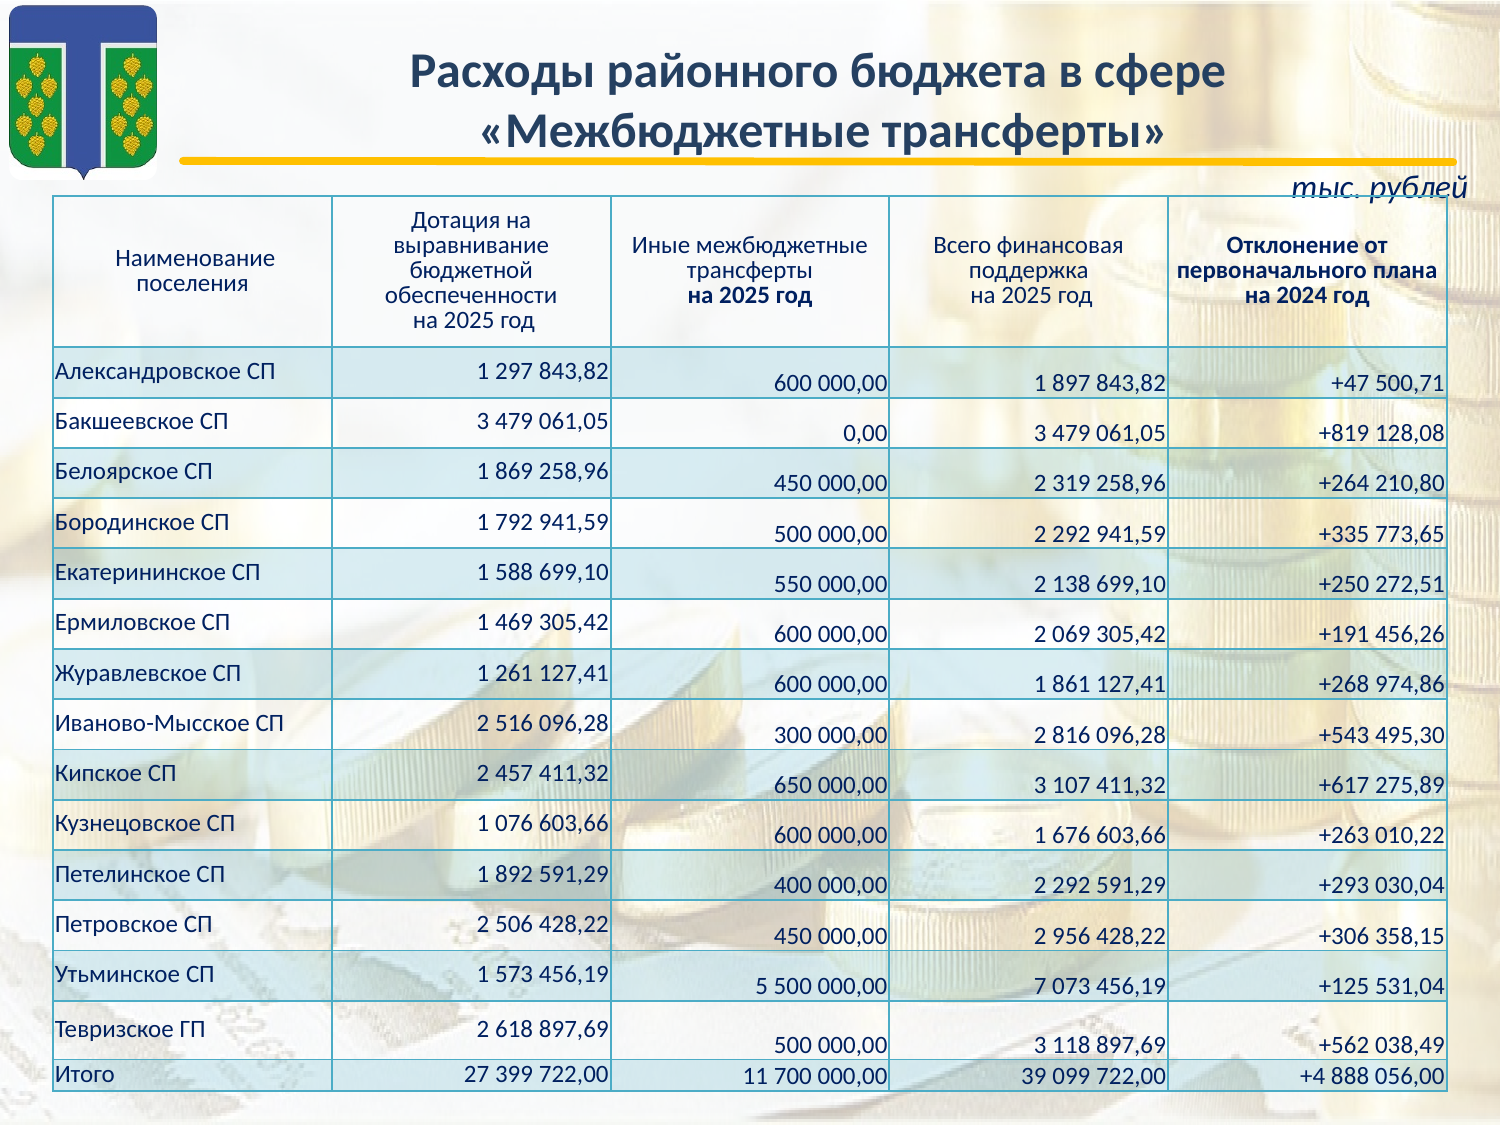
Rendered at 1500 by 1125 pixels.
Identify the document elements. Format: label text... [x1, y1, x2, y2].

table_cell 2 292 941,59 [890, 499, 1167, 547]
table_cell 2 516 096,28 [333, 700, 610, 749]
text_box тыс. рублей [1276, 158, 1500, 213]
table_cell 2 816 096,28 [890, 700, 1167, 749]
table_cell +250 272,51 [1169, 549, 1446, 598]
table_cell 1 469 305,42 [333, 600, 610, 648]
table_cell Екатерининское СП [54, 549, 331, 598]
table_cell 2 457 411,32 [333, 750, 610, 799]
table_cell 1 076 603,66 [333, 801, 610, 849]
table_cell Кузнецовское СП [54, 801, 331, 849]
table_cell Ермиловское СП [54, 600, 331, 648]
table_cell 1 897 843,82 [890, 348, 1167, 397]
table_header Отклонение от первоначального плана на 2024 год [1169, 197, 1446, 346]
table_cell 500 000,00 [612, 499, 888, 547]
table_cell 1 869 258,96 [333, 449, 610, 497]
table_cell +562 038,49 [1169, 1002, 1446, 1059]
table_cell +47 500,71 [1169, 348, 1446, 397]
table_cell 450 000,00 [612, 449, 888, 497]
table_cell +306 358,15 [1169, 901, 1446, 950]
table_header Всего финансовая поддержка на 2025 год [890, 197, 1167, 346]
table_cell 2 292 591,29 [890, 851, 1167, 899]
table_cell 39 099 722,00 [890, 1060, 1167, 1090]
table_cell 550 000,00 [612, 549, 888, 598]
table_cell +617 275,89 [1169, 750, 1446, 799]
table_cell +819 128,08 [1169, 399, 1446, 447]
table_cell 1 261 127,41 [333, 650, 610, 698]
table_cell Иваново-Мысское СП [54, 700, 331, 749]
table_cell 500 000,00 [612, 1002, 888, 1059]
table_cell 1 297 843,82 [333, 348, 610, 397]
table_cell 11 700 000,00 [612, 1060, 888, 1090]
table_cell 400 000,00 [612, 851, 888, 899]
table_cell Александровское СП [54, 348, 331, 397]
table_cell 300 000,00 [612, 700, 888, 749]
table_cell 450 000,00 [612, 901, 888, 950]
table_cell 27 399 722,00 [333, 1060, 610, 1090]
table_cell 2 956 428,22 [890, 901, 1167, 950]
table_cell +4 888 056,00 [1169, 1060, 1446, 1090]
table_cell 650 000,00 [612, 750, 888, 799]
table_cell 7 073 456,19 [890, 951, 1167, 1000]
title Расходы районного бюджета в сфере «Межбюджетные трансферты» [183, 45, 1454, 149]
table_cell +543 495,30 [1169, 700, 1446, 749]
table_cell 1 861 127,41 [890, 650, 1167, 698]
table_cell 1 892 591,29 [333, 851, 610, 899]
table_header Иные межбюджетные трансферты на 2025 год [612, 197, 888, 346]
table_cell 5 500 000,00 [612, 951, 888, 1000]
table_cell 1 792 941,59 [333, 499, 610, 547]
table_cell 2 319 258,96 [890, 449, 1167, 497]
table_cell Белоярское СП [54, 449, 331, 497]
table_cell 1 676 603,66 [890, 801, 1167, 849]
table_cell Утьминское СП [54, 951, 331, 1000]
table_cell Петровское СП [54, 901, 331, 950]
table_cell +335 773,65 [1169, 499, 1446, 547]
table_cell Журавлевское СП [54, 650, 331, 698]
table_cell +293 030,04 [1169, 851, 1446, 899]
table_header Дотация на выравнивание бюджетной обеспеченности на 2025 год [333, 197, 610, 346]
table_cell 600 000,00 [612, 348, 888, 397]
table_cell Итого [54, 1060, 331, 1090]
table_cell Тевризское ГП [54, 1002, 331, 1059]
table_cell +125 531,04 [1169, 951, 1446, 1000]
table_cell +268 974,86 [1169, 650, 1446, 698]
table_cell +263 010,22 [1169, 801, 1446, 849]
table_cell 1 573 456,19 [333, 951, 610, 1000]
table_cell Бородинское СП [54, 499, 331, 547]
table_cell 3 107 411,32 [890, 750, 1167, 799]
table_cell 1 588 699,10 [333, 549, 610, 598]
table_header Наименование поселения [54, 197, 331, 346]
table_cell Кипское СП [54, 750, 331, 799]
table_cell +264 210,80 [1169, 449, 1446, 497]
table_cell 600 000,00 [612, 650, 888, 698]
table_cell 2 618 897,69 [333, 1002, 610, 1059]
table_cell 3 479 061,05 [333, 399, 610, 447]
table_cell 3 479 061,05 [890, 399, 1167, 447]
table_cell 0,00 [612, 399, 888, 447]
table_cell Бакшеевское СП [54, 399, 331, 447]
table_cell 600 000,00 [612, 600, 888, 648]
picture [8, 5, 158, 181]
table_cell 2 069 305,42 [890, 600, 1167, 648]
table_cell 3 118 897,69 [890, 1002, 1167, 1059]
table_cell 2 138 699,10 [890, 549, 1167, 598]
table_cell +191 456,26 [1169, 600, 1446, 648]
table_cell Петелинское СП [54, 851, 331, 899]
table_cell 600 000,00 [612, 801, 888, 849]
table_cell 2 506 428,22 [333, 901, 610, 950]
